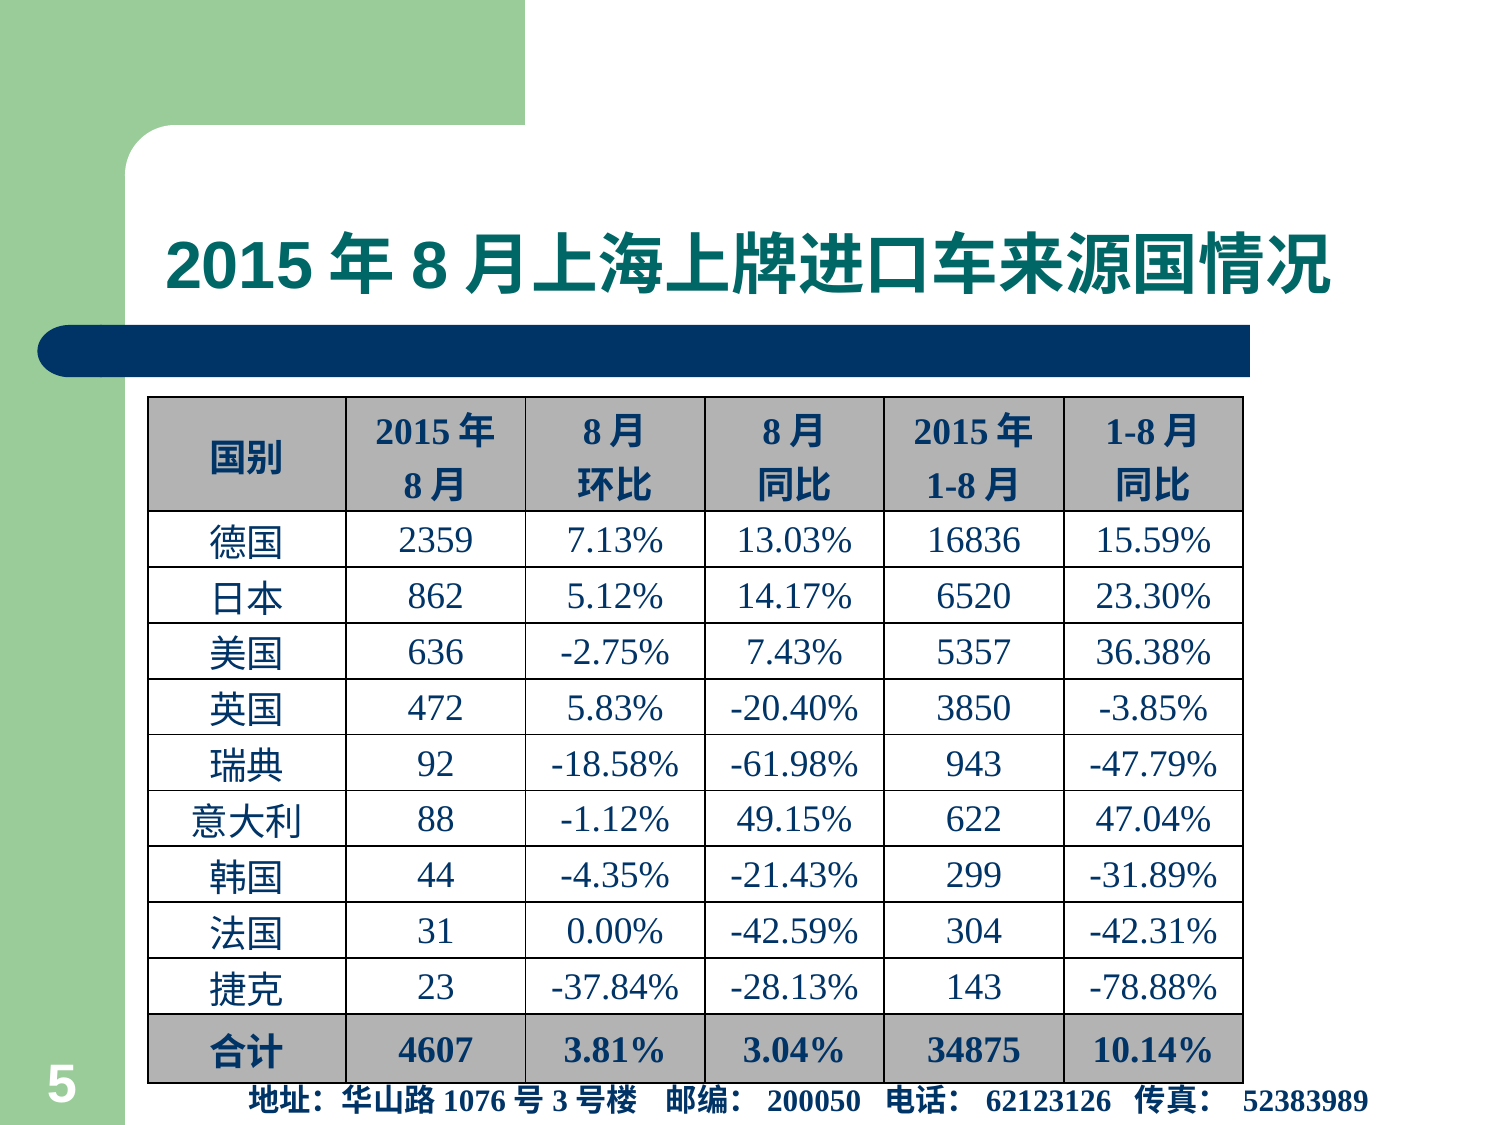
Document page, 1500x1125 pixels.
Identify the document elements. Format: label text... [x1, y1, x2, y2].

table_cell 5.83% [526, 680, 704, 734]
table_cell 36.38% [1065, 624, 1242, 678]
table_cell -1.12% [526, 791, 704, 845]
table_cell 636 [347, 624, 525, 678]
table_cell 瑞典 [149, 735, 345, 790]
table_cell 23 [347, 959, 525, 1013]
table_cell 143 [885, 959, 1063, 1013]
table_cell 862 [347, 568, 525, 622]
table_cell -28.13% [706, 959, 883, 1013]
table_cell 14.17% [706, 568, 883, 622]
table_cell 304 [885, 903, 1063, 957]
table_cell 3.04% [706, 1015, 883, 1082]
table_cell 6520 [885, 568, 1063, 622]
table_header 2015年 1-8月 [885, 398, 1063, 510]
table_cell 美国 [149, 624, 345, 678]
table_cell 34875 [885, 1015, 1063, 1082]
table_cell 88 [347, 791, 525, 845]
table_cell 意大利 [149, 791, 345, 845]
table_cell 15.59% [1065, 512, 1242, 566]
table_cell 3.81% [526, 1015, 704, 1082]
table_cell 472 [347, 680, 525, 734]
table_cell 47.04% [1065, 791, 1242, 845]
table_cell 10.14% [1065, 1015, 1242, 1082]
table_cell 韩国 [149, 847, 345, 901]
table_header 国别 [149, 398, 345, 510]
table_cell 日本 [149, 568, 345, 622]
footer 上海市信息中心汽车产业研究室 地址：华山路1076号3号楼 邮编：200050 电话：62123126 传真： 52383989 [125, 1034, 1500, 1125]
table_cell 3850 [885, 680, 1063, 734]
slide_number 5 [13, 1040, 111, 1121]
table_cell 2359 [347, 512, 525, 566]
title 2015年8月上海上牌进口车来源国情况 [150, 125, 1463, 313]
table_cell 44 [347, 847, 525, 901]
table_cell 943 [885, 735, 1063, 790]
table_header 2015年 8月 [347, 398, 525, 510]
table_cell 法国 [149, 903, 345, 957]
table_cell -21.43% [706, 847, 883, 901]
table_cell 0.00% [526, 903, 704, 957]
table_cell -20.40% [706, 680, 883, 734]
table_cell 5.12% [526, 568, 704, 622]
table_cell 299 [885, 847, 1063, 901]
table_cell -2.75% [526, 624, 704, 678]
table_cell 4607 [347, 1015, 525, 1082]
table_cell -37.84% [526, 959, 704, 1013]
table_cell -31.89% [1065, 847, 1242, 901]
table_cell -4.35% [526, 847, 704, 901]
table_cell 5357 [885, 624, 1063, 678]
table_cell 23.30% [1065, 568, 1242, 622]
table_cell 7.43% [706, 624, 883, 678]
table_cell 合计 [149, 1015, 345, 1082]
table_cell -47.79% [1065, 735, 1242, 790]
table_cell 13.03% [706, 512, 883, 566]
table_cell 16836 [885, 512, 1063, 566]
table_header 8月 同比 [706, 398, 883, 510]
table_cell 622 [885, 791, 1063, 845]
table_cell 7.13% [526, 512, 704, 566]
table_header 8月 环比 [526, 398, 704, 510]
table_cell 英国 [149, 680, 345, 734]
table_cell 31 [347, 903, 525, 957]
table_cell 49.15% [706, 791, 883, 845]
table_cell 德国 [149, 512, 345, 566]
table_cell -42.31% [1065, 903, 1242, 957]
table_cell 92 [347, 735, 525, 790]
table_cell -78.88% [1065, 959, 1242, 1013]
table_cell -18.58% [526, 735, 704, 790]
table_cell -42.59% [706, 903, 883, 957]
table_header 1-8月 同比 [1065, 398, 1242, 510]
table_cell -3.85% [1065, 680, 1242, 734]
table_cell -61.98% [706, 735, 883, 790]
table_cell 捷克 [149, 959, 345, 1013]
